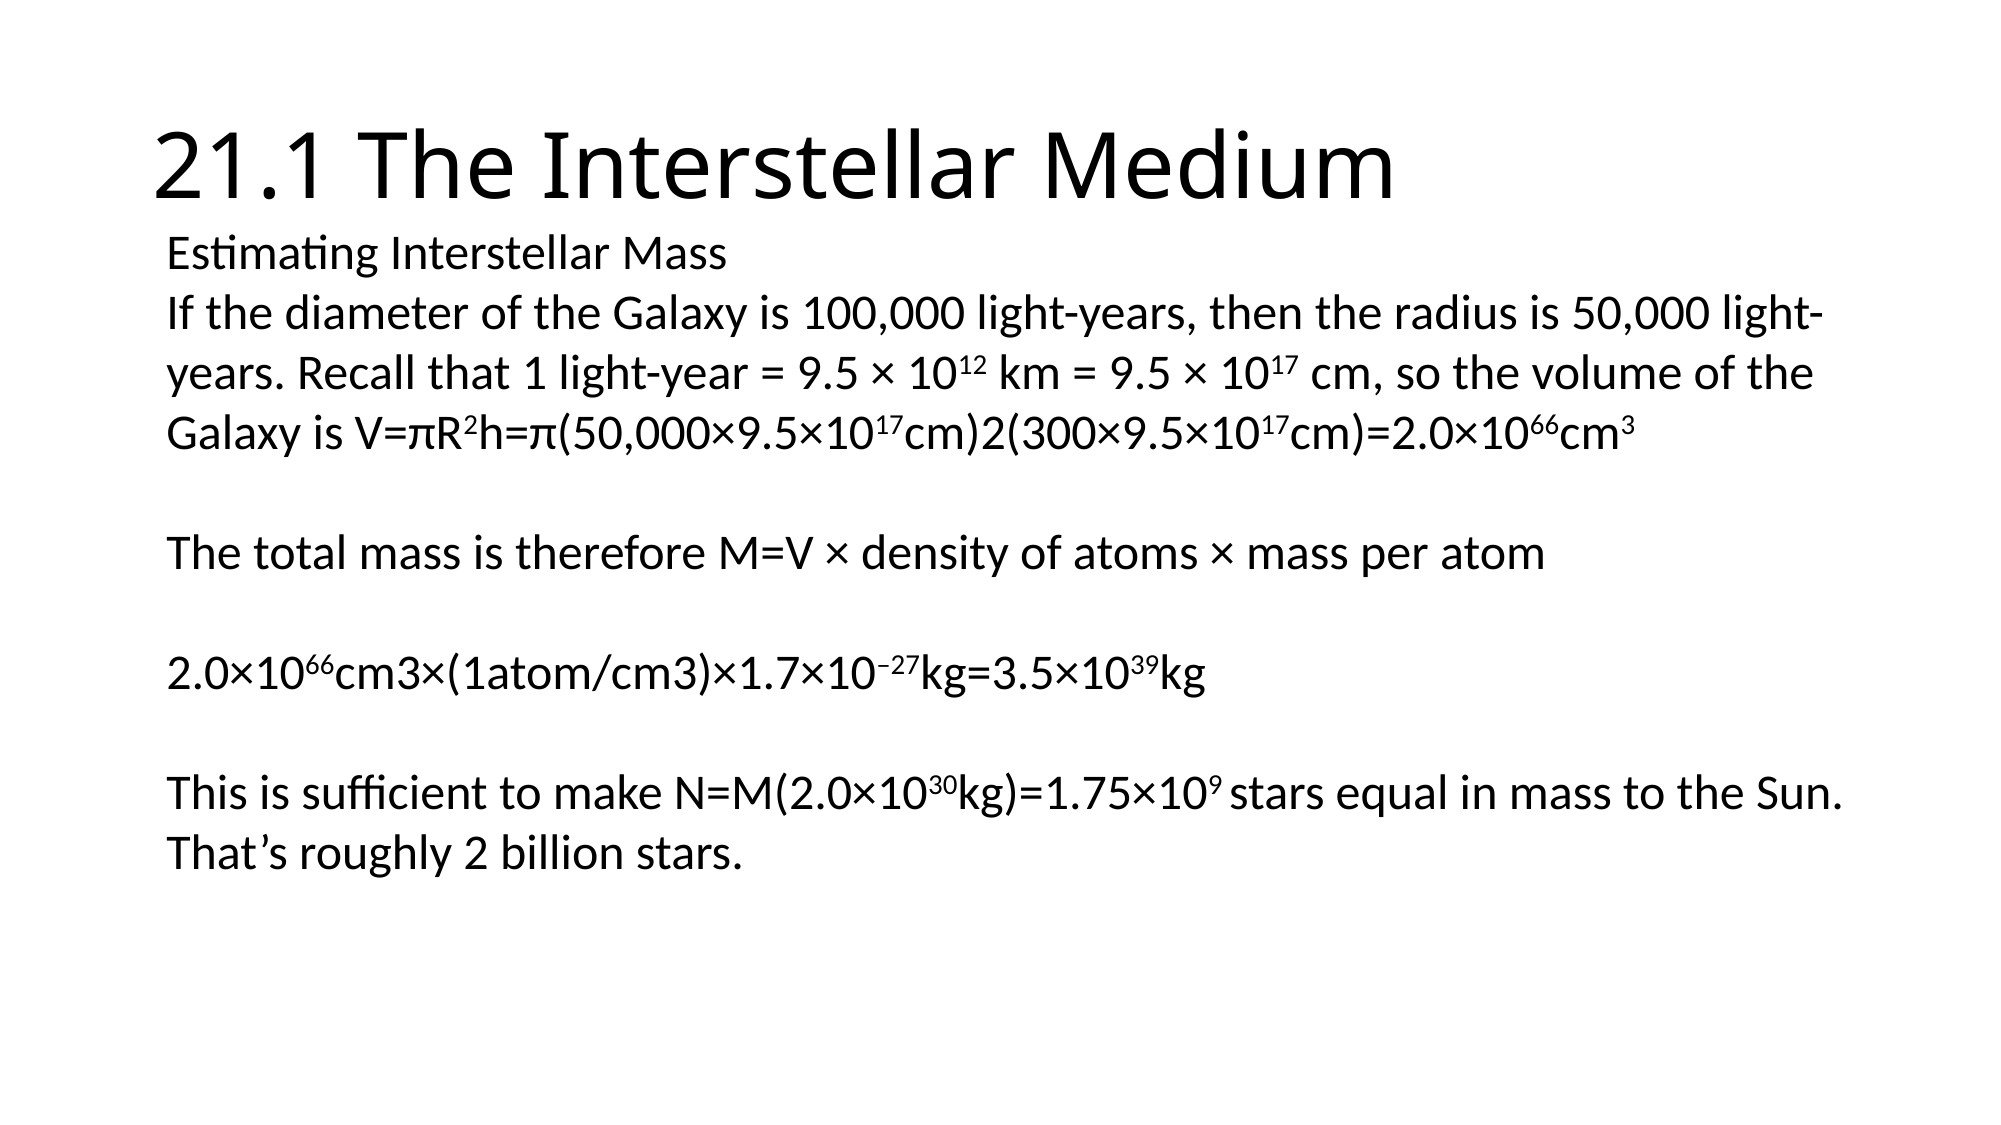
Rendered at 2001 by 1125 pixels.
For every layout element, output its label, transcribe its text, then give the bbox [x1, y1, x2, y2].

text_box Estimating Interstellar Mass If the diameter of the Galaxy is 100,000 light-years, then the radius is 50,000 light-years. Recall that 1 light-year = 9.5 × 1012 km = 9.5 × 1017 cm, so the volume of the Galaxy is V=πR2h=π(50,000×9.5×1017cm)2(300×9.5×1017cm)=2.0×1066cm3 The total mass is therefore M=V × density of atoms × mass per atom 2.0×1066cm3×(1atom/cm3)×1.7×10–27kg=3.5×1039kg This is sufficient to make N=M(2.0×1030kg)=1.75×109 stars equal in mass to the Sun. That’s roughly 2 billion stars. [151, 212, 1910, 888]
title 21.1 The Interstellar Medium [137, 59, 1863, 278]
